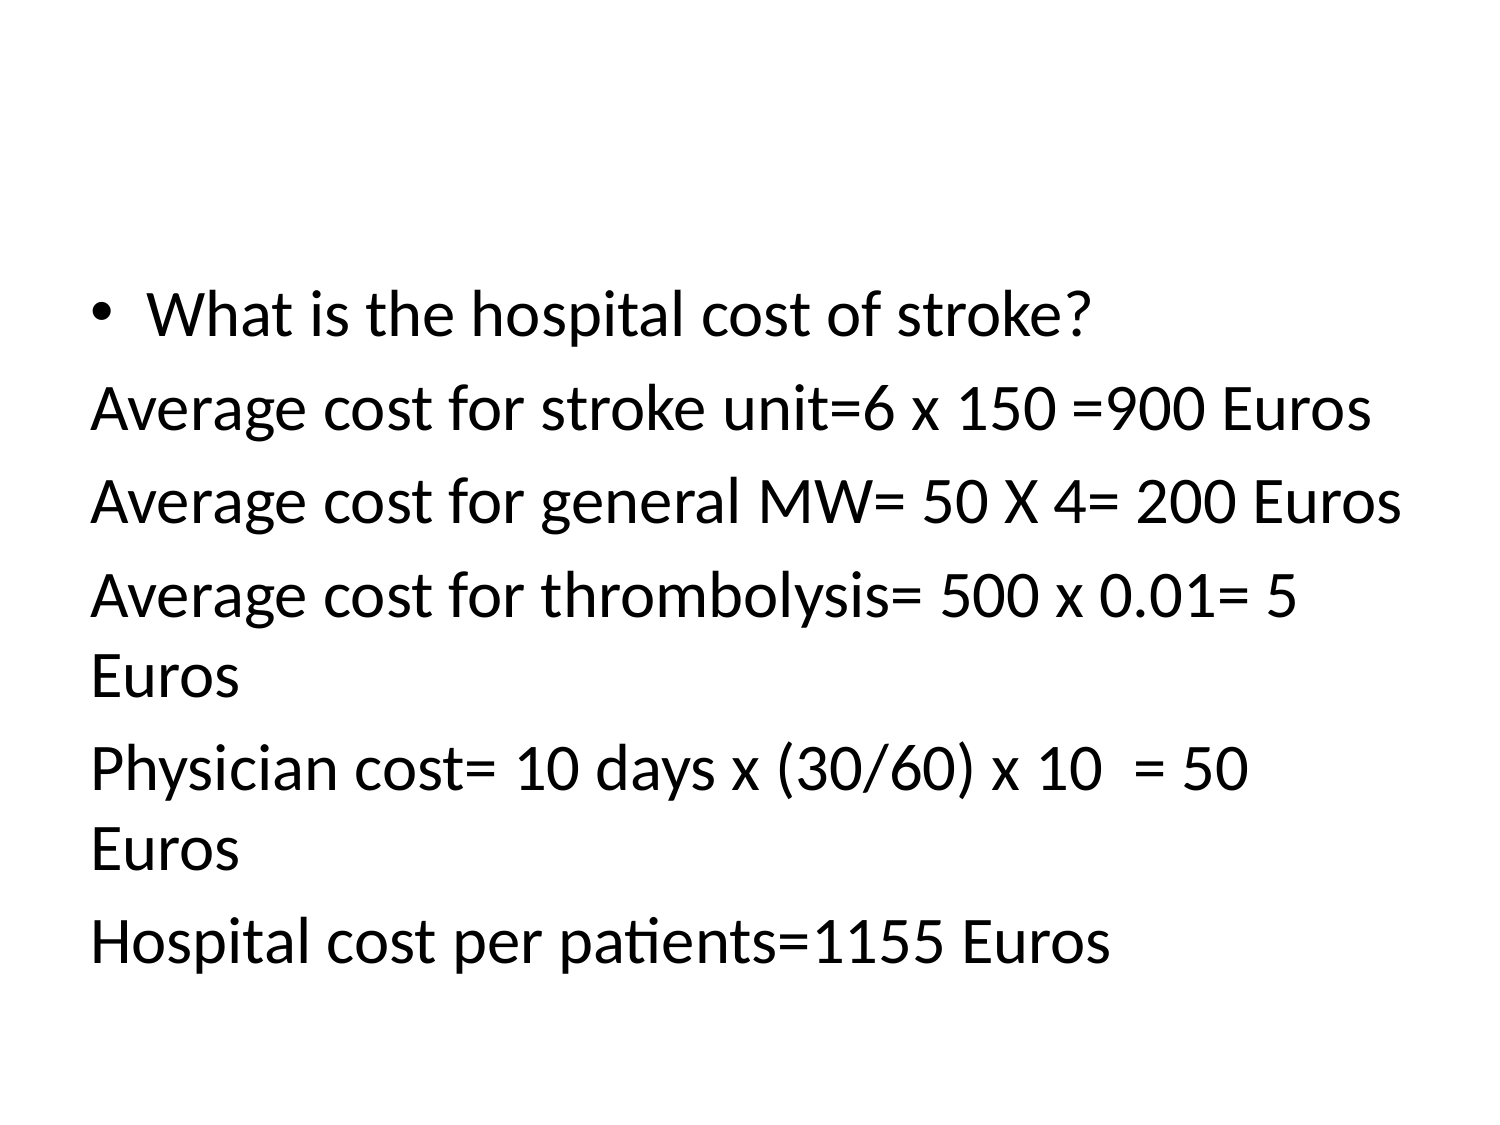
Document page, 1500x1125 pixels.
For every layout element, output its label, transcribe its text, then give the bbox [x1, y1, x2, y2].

list What is the hospital cost of stroke? Average cost for stroke unit=6 x 150 =900 Euros Average cost for general MW= 50 X 4= 200 Euros Average cost for thrombolysis= 500 x 0.01= 5 Euros Physician cost= 10 days x (30/60) x 10 = 50 Euros Hospital cost per patients=1155 Euros [75, 262, 1425, 1005]
